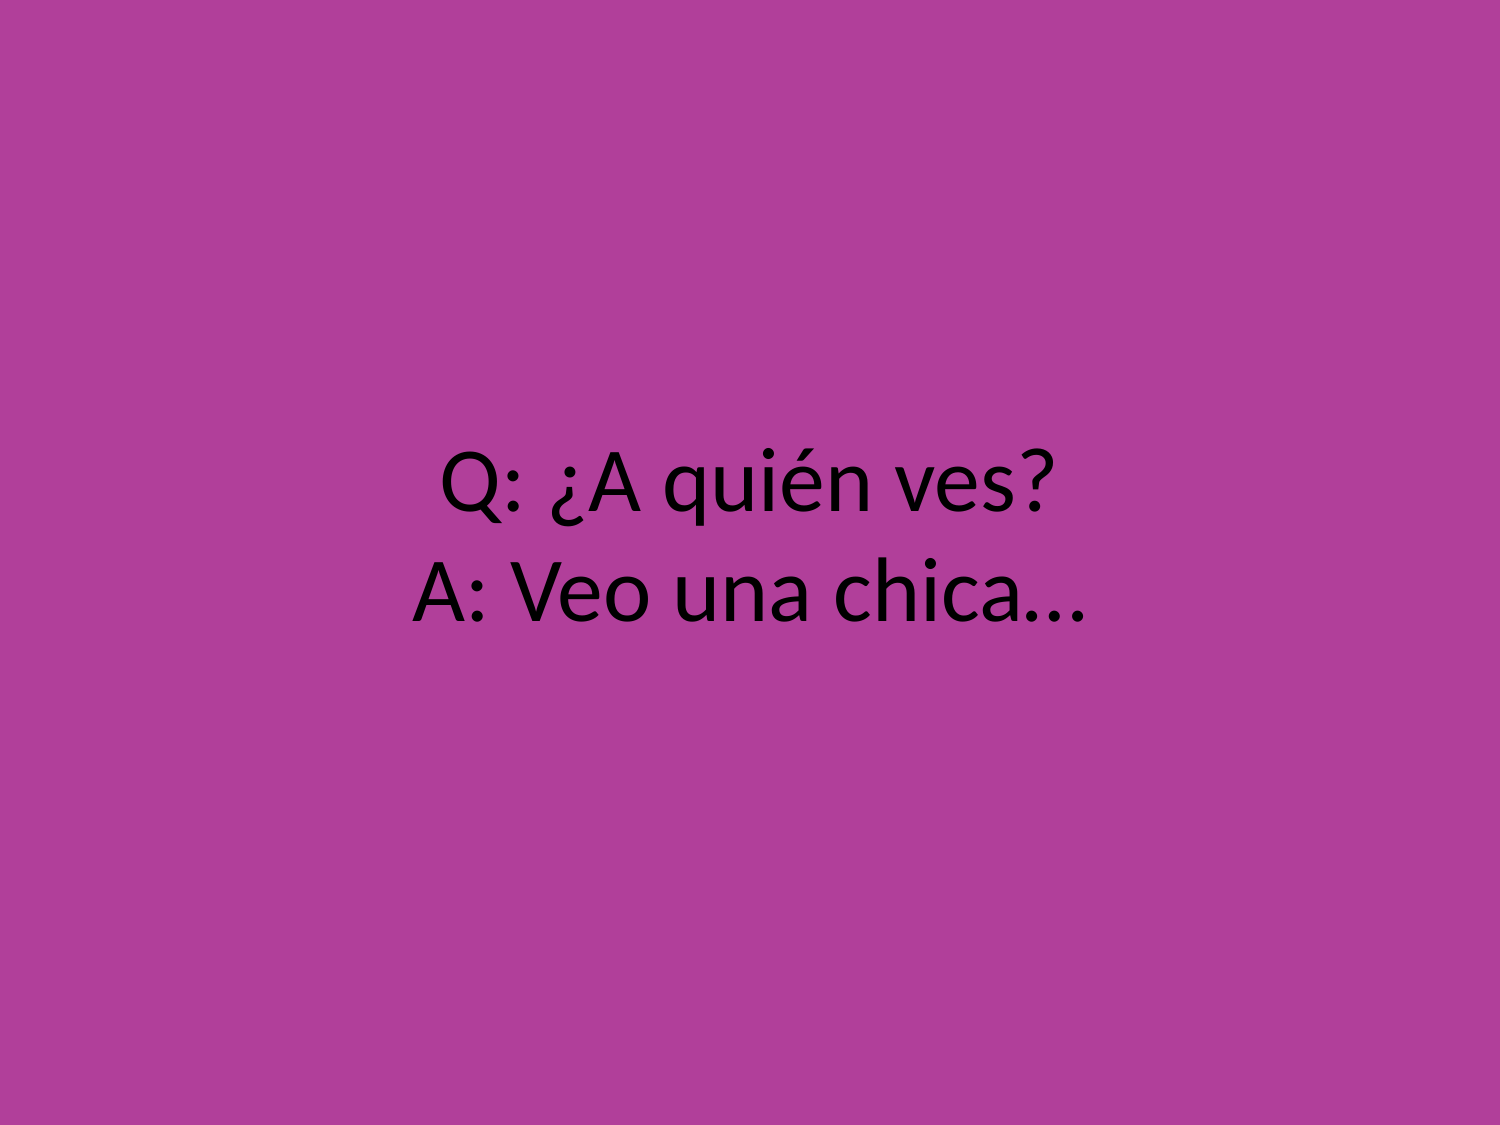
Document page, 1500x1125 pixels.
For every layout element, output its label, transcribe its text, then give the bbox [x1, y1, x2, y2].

title Q: ¿A quién ves? A: Veo una chica… [75, 45, 1425, 1014]
